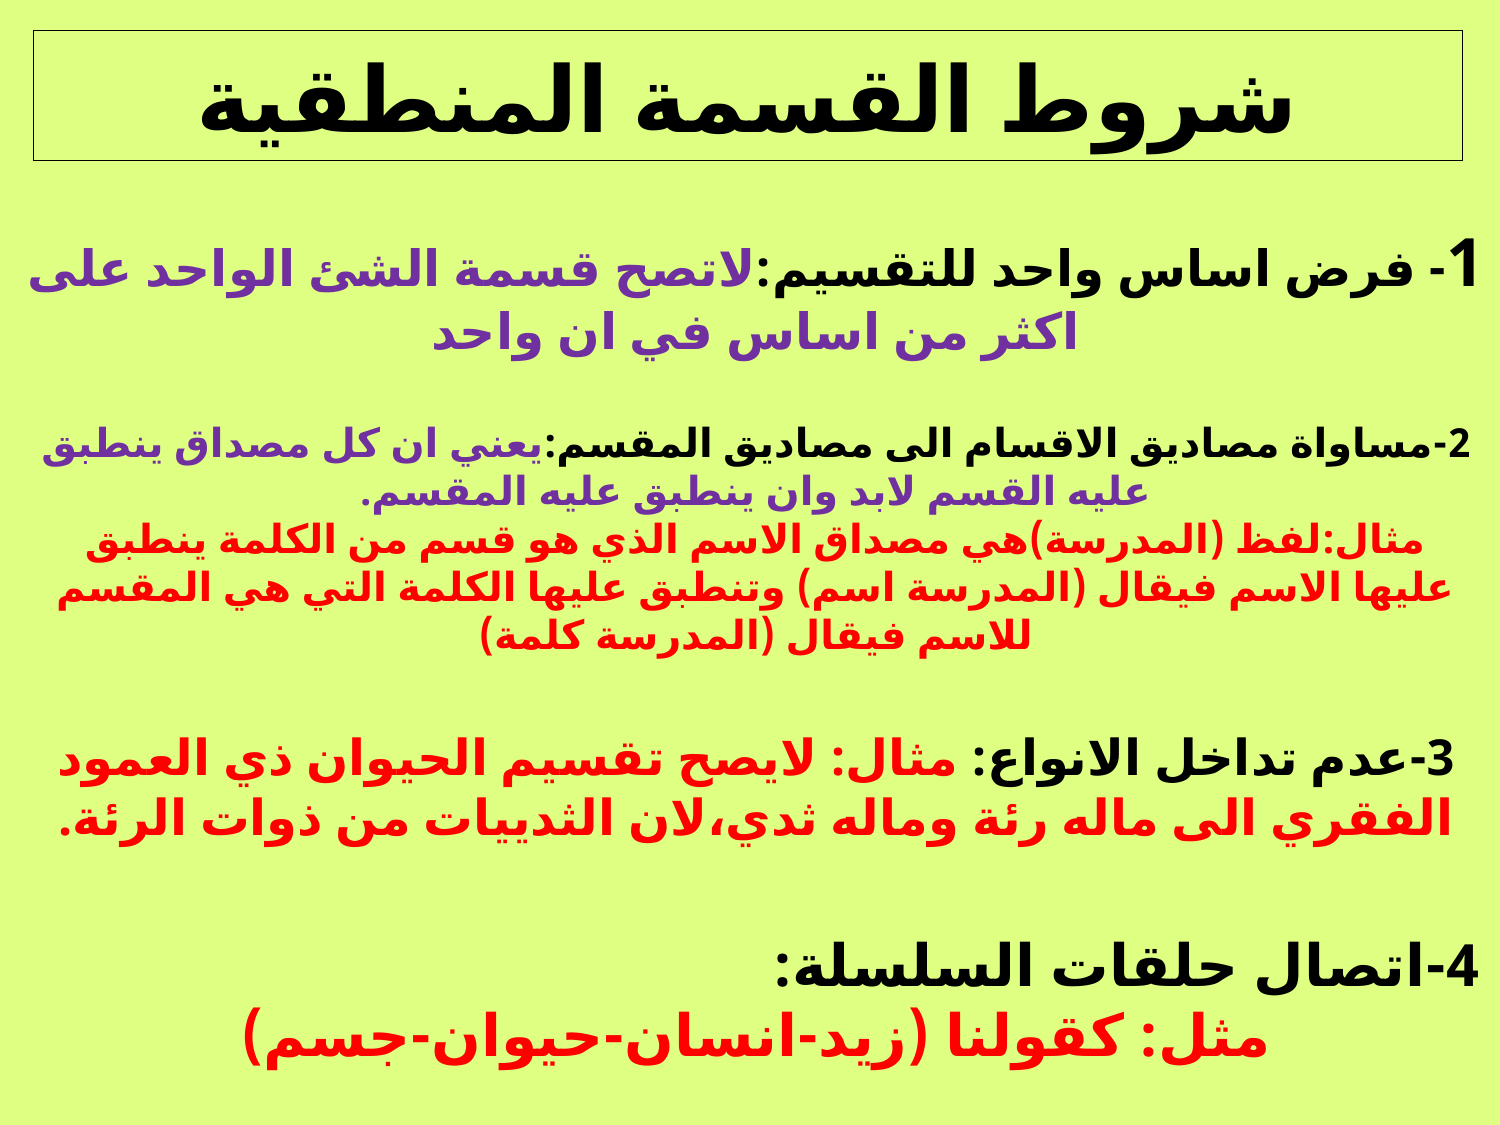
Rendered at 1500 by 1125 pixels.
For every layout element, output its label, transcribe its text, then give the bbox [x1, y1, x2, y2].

text_box 3-عدم تداخل الانواع: مثال: لايصح تقسيم الحيوان ذي العمود الفقري الى ماله رئة وماله ثدي،لان الثدييات من ذوات الرئة. [17, 692, 1494, 880]
text_box 4-اتصال حلقات السلسلة: مثل: كقولنا (زيد-انسان-حيوان-جسم) [17, 905, 1494, 1092]
text_box شروط القسمة المنطقية [33, 30, 1463, 161]
text_box 2-مساواة مصاديق الاقسام الى مصاديق المقسم:يعني ان كل مصداق ينطبق عليه القسم لابد وان ينطبق عليه المقسم. مثال:لفظ (المدرسة)هي مصداق الاسم الذي هو قسم من الكلمة ينطبق عليها الاسم فيقال (المدرسة اسم) وتنطبق عليها الكلمة التي هي المقسم للاسم فيقال (المدرسة كلمة) [17, 408, 1494, 667]
text_box 1- فرض اساس واحد للتقسيم:لاتصح قسمة الشئ الواحد على اكثر من اساس في ان واحد [5, 196, 1500, 383]
